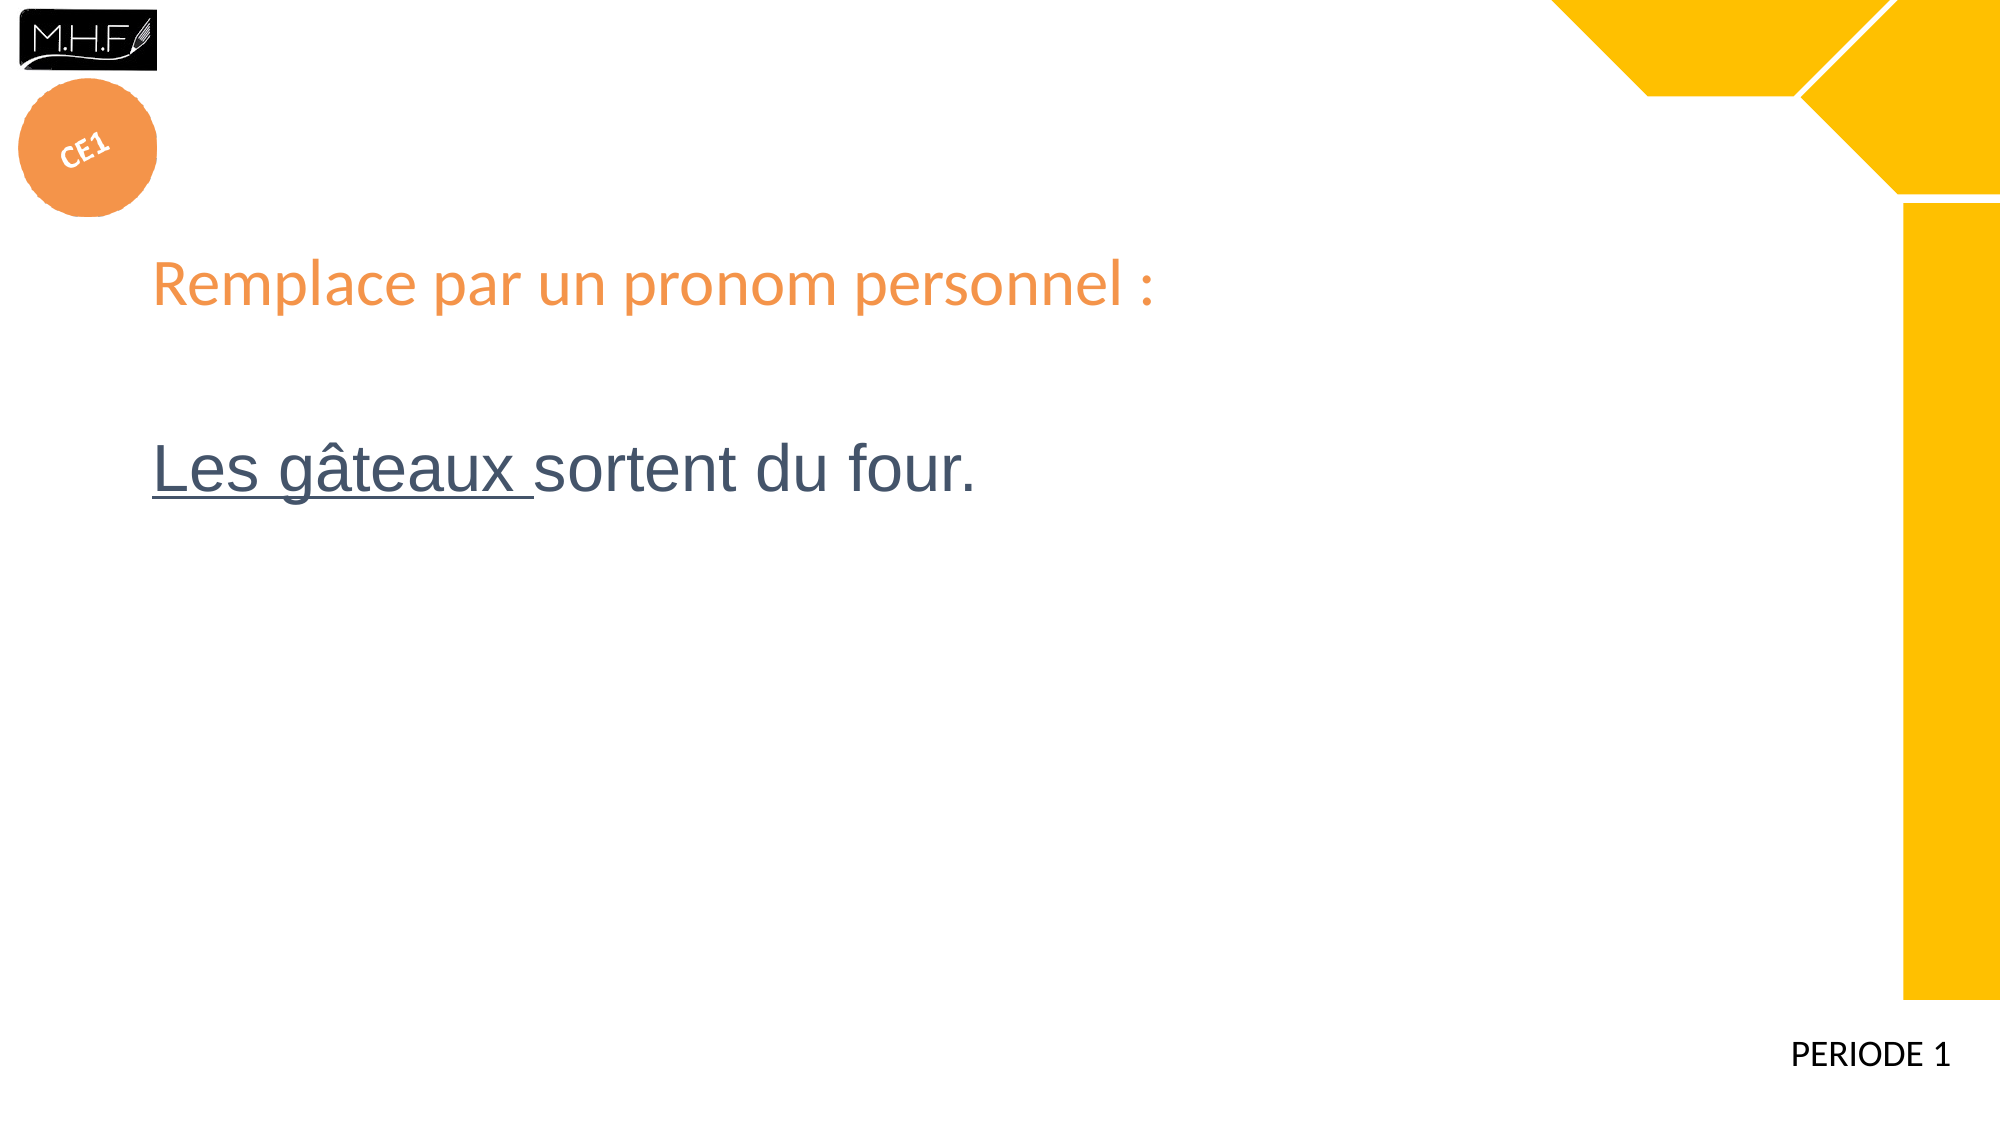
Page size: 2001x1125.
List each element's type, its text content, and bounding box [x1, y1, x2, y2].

list Remplace par un pronom personnel : Les gâteaux sortent du four. [137, 240, 1863, 1014]
picture [18, 78, 157, 218]
picture [16, 7, 157, 74]
text_box [1799, 0, 2000, 196]
text_box PERIODE 1 [1362, 1021, 1967, 1082]
text_box [1549, 0, 1892, 98]
text_box [1902, 202, 2000, 1001]
